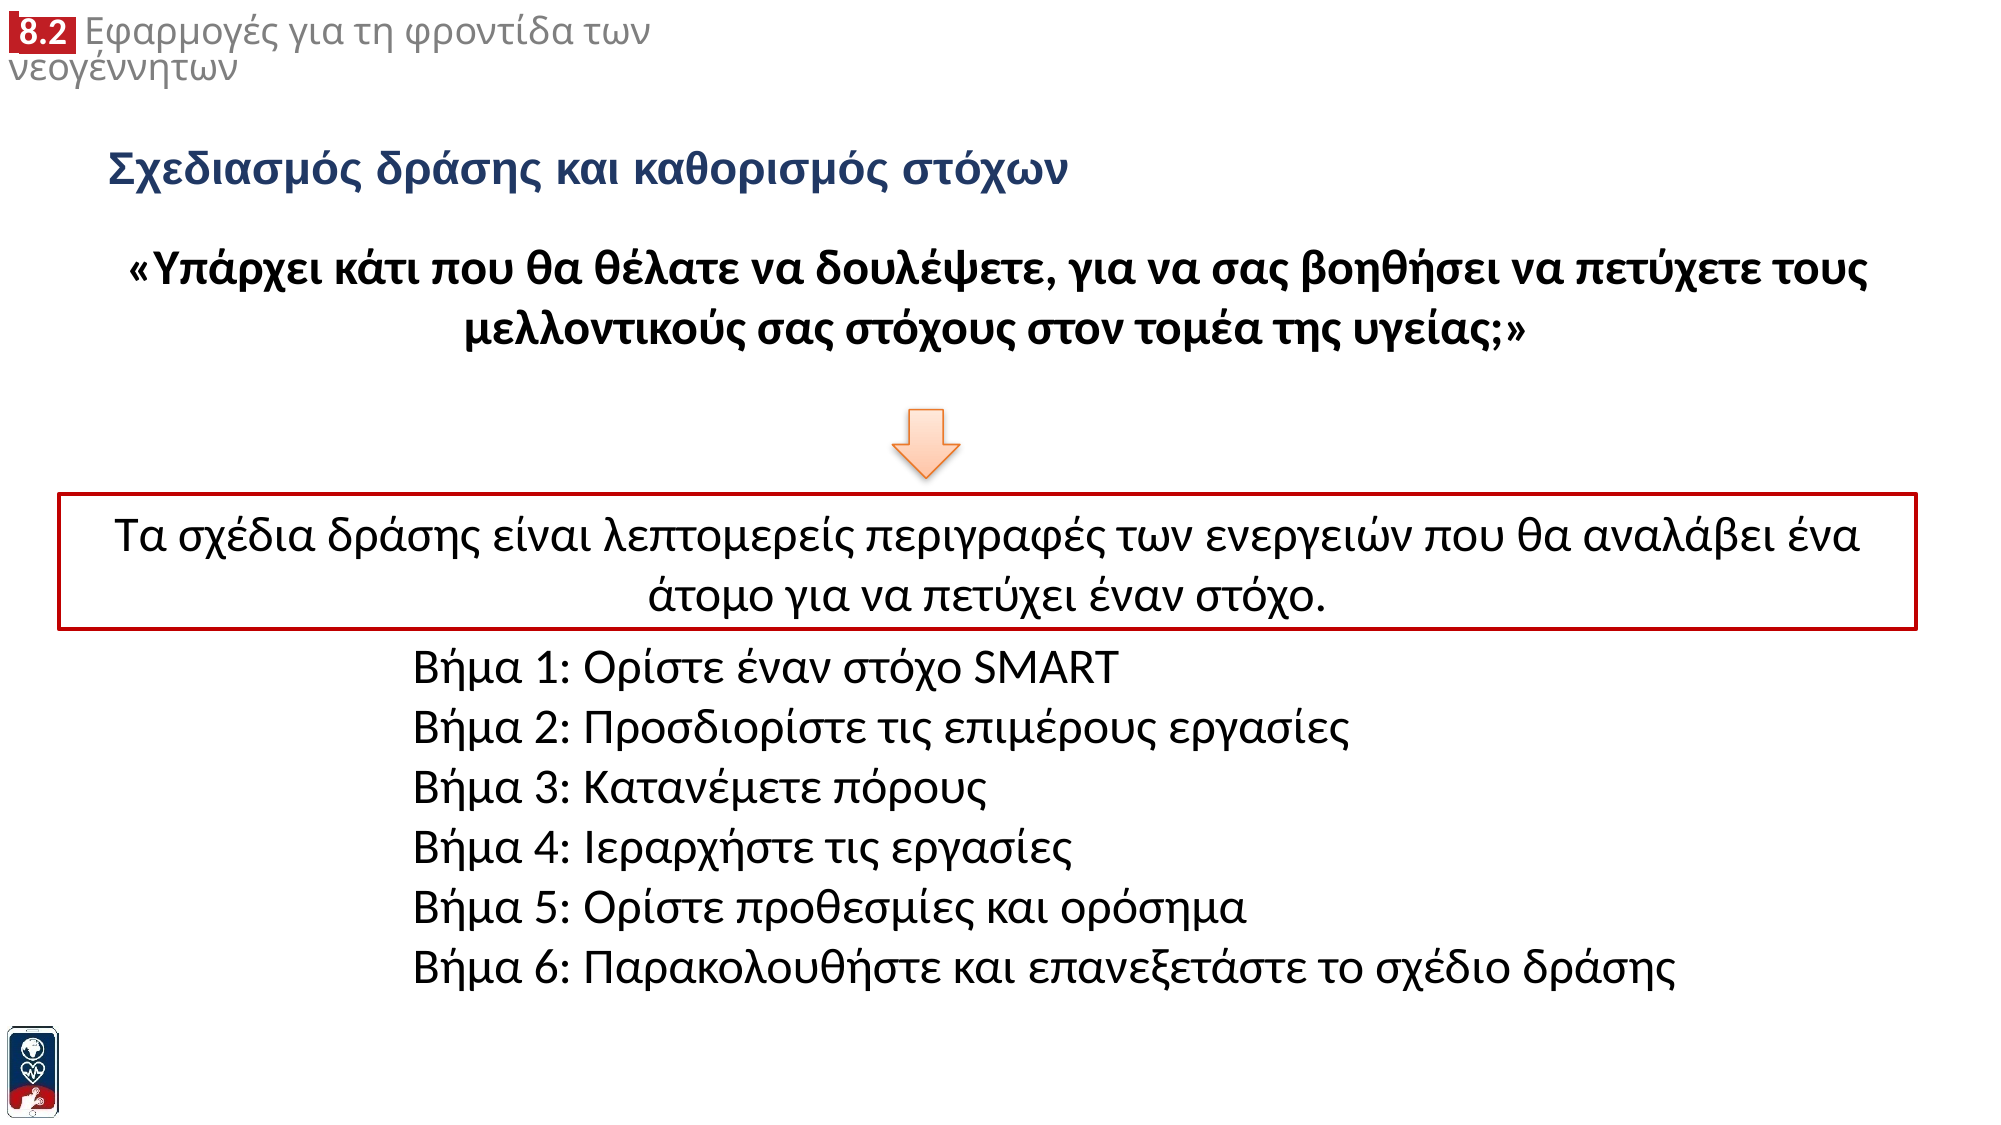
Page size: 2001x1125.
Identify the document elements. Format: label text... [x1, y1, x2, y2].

text_box Βήμα 1: Ορίστε έναν στόχο SMART Βήμα 2: Προσδιορίστε τις επιμέρους εργασίες Βήμα 3: Κατανέμετε πόρους Βήμα 4: Ιεραρχήστε τις εργασίες Βήμα 5: Ορίστε προθεσμίες και ορόσημα Βήμα 6: Παρακολουθήστε και επανεξετάστε το σχέδιο δράσης [397, 625, 1862, 1005]
text_box «Υπάρχει κάτι που θα θέλατε να δουλέψετε, για να σας βοηθήσει να πετύχετε τους μελλοντικούς σας στόχους στον τομέα της υγείας;» [59, 226, 1936, 487]
picture [7, 1026, 59, 1118]
text_box [892, 409, 961, 479]
title Σχεδιασμός δράσης και καθορισμός στόχων [92, 106, 1908, 226]
text_box Τα σχέδια δράσης είναι λεπτομερείς περιγραφές των ενεργειών που θα αναλάβει ένα άτομο για να πετύχει έναν στόχο. [59, 494, 1916, 630]
